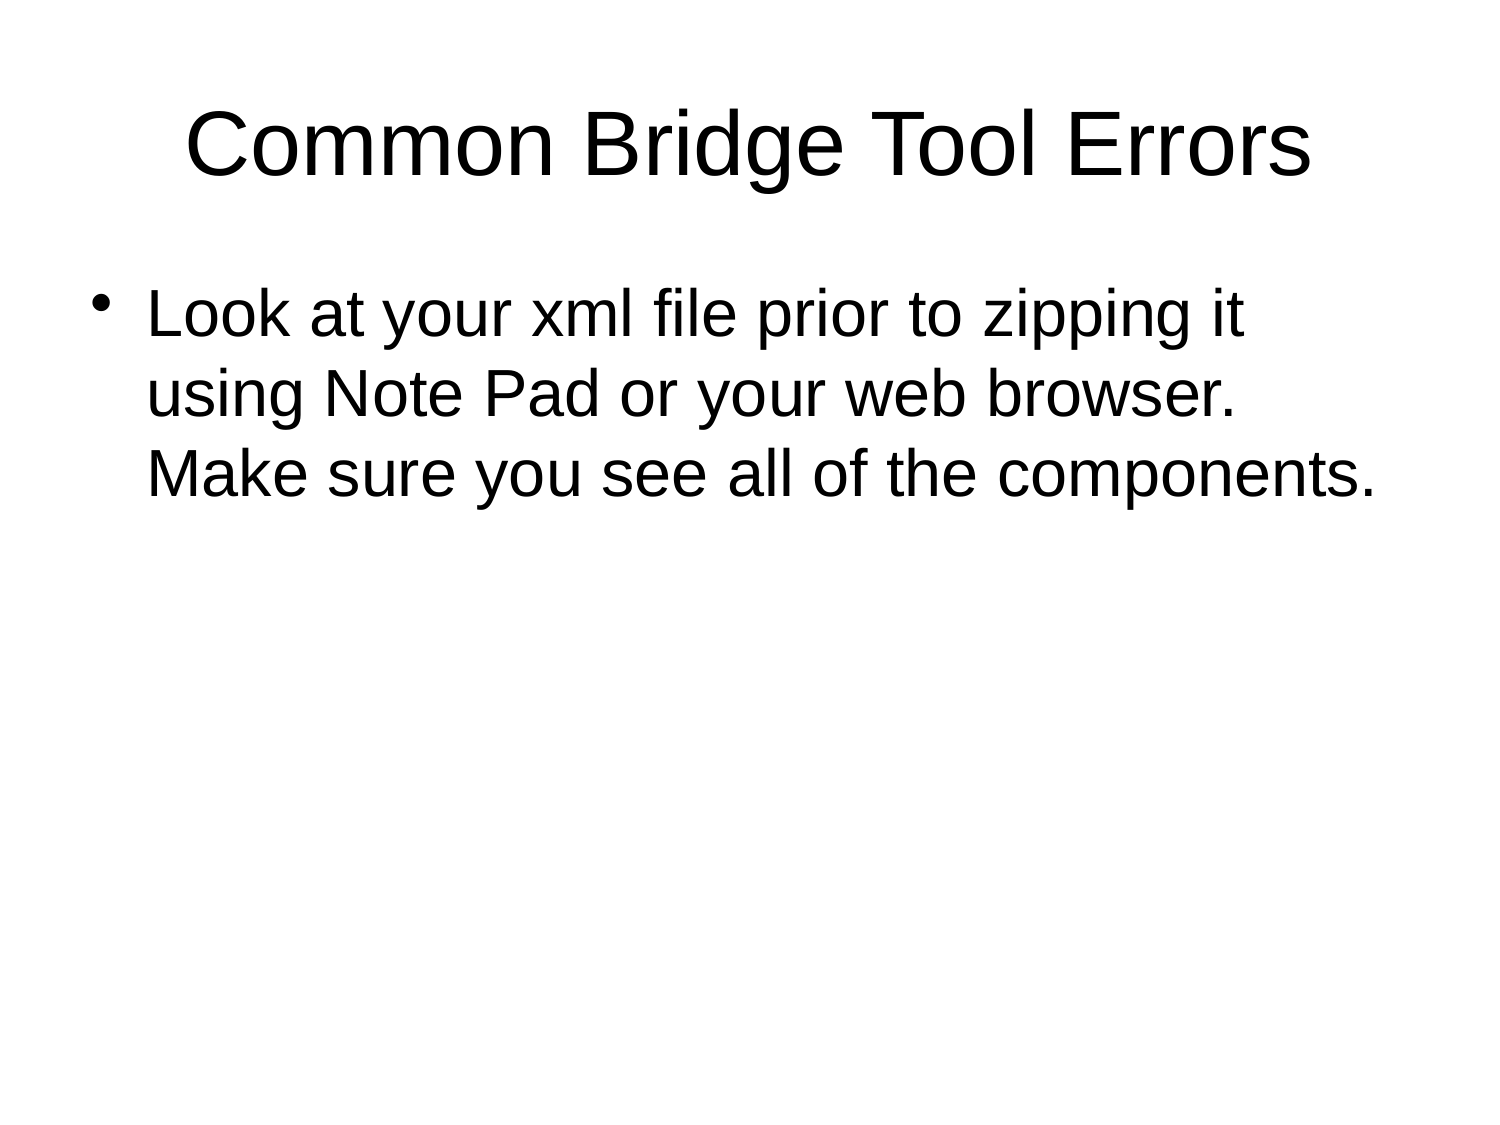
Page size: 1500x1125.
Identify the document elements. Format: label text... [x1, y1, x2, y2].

list Look at your xml file prior to zipping it using Note Pad or your web browser. Make sure you see all of the components. [74, 262, 1426, 1006]
title Common Bridge Tool Errors [74, 44, 1426, 233]
